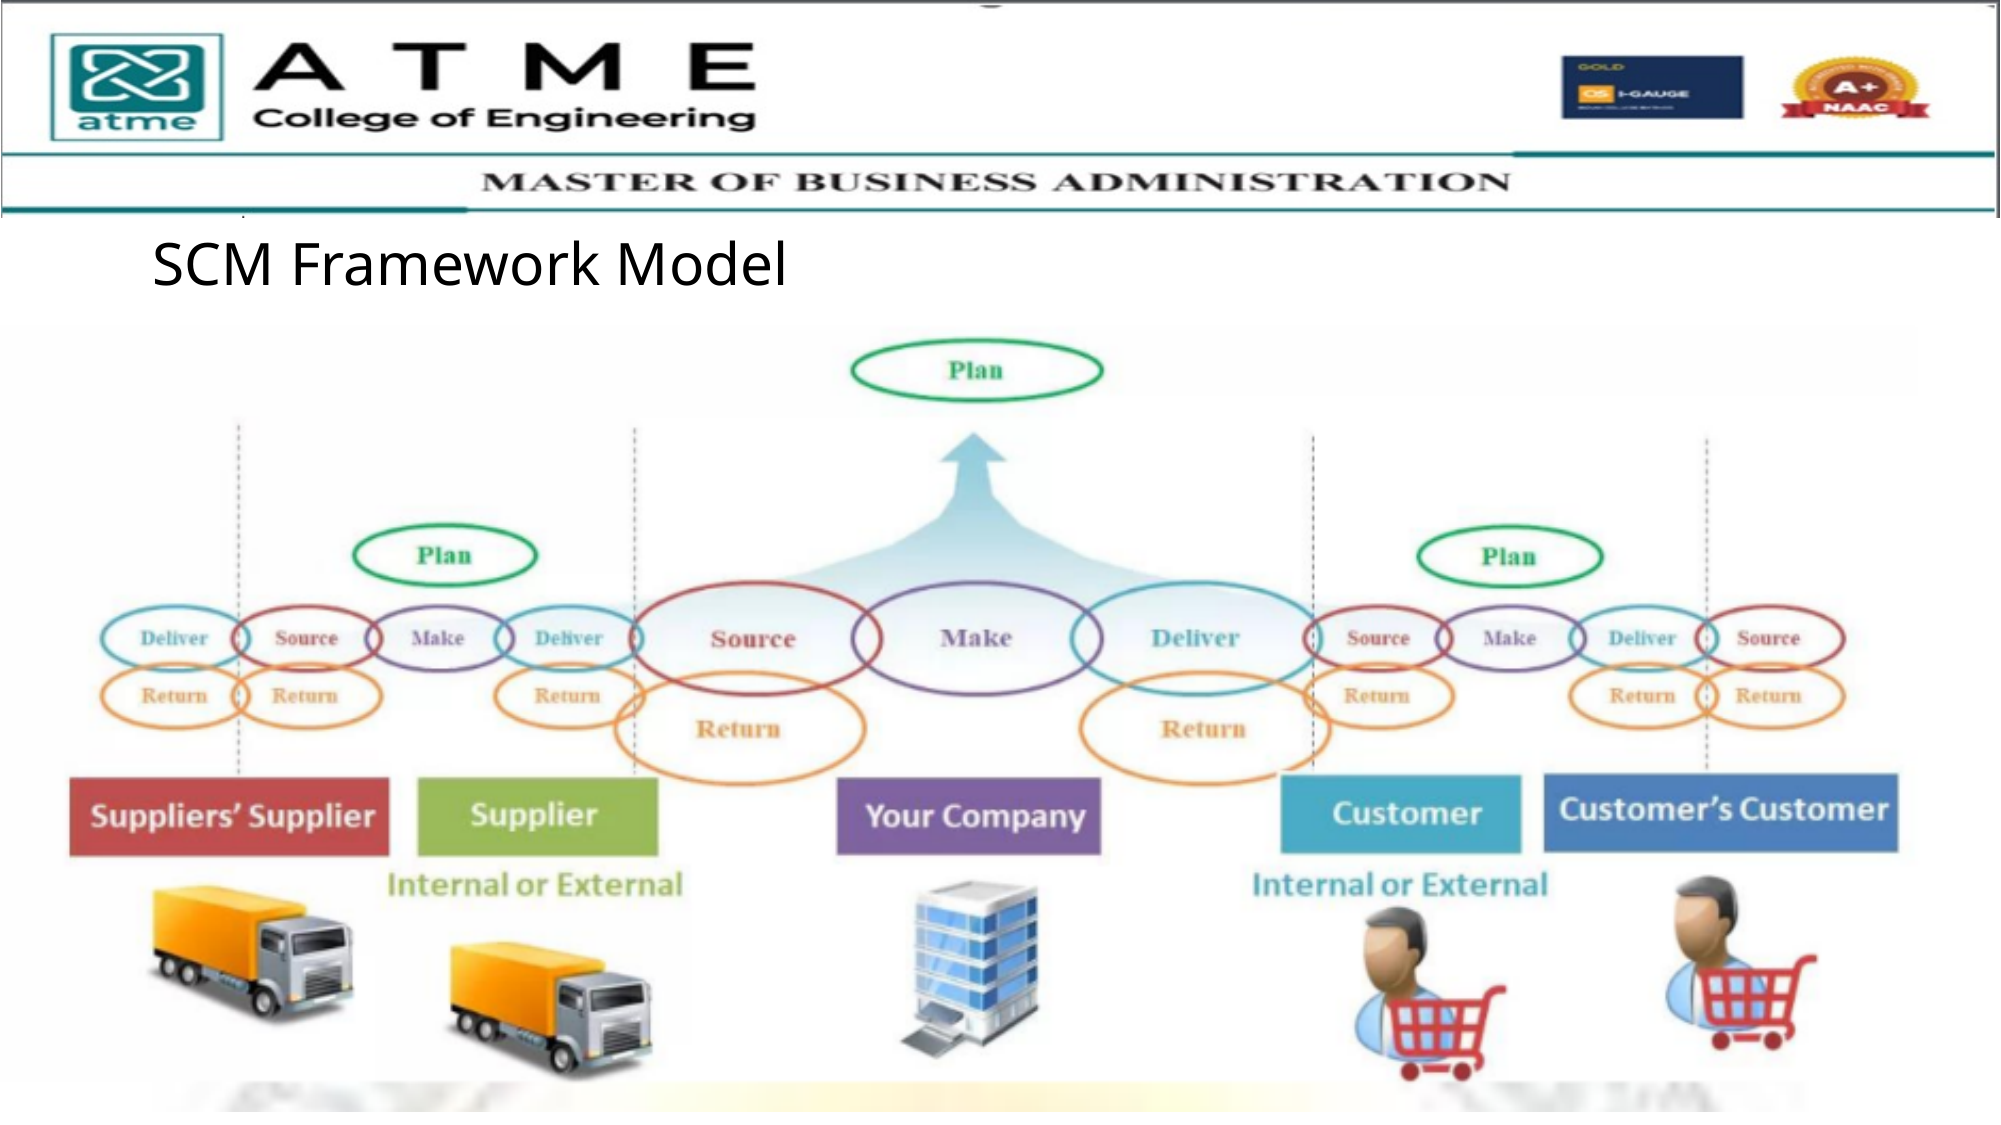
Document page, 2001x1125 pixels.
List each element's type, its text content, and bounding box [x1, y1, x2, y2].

picture [0, 321, 2000, 1113]
title SCM Framework Model [137, 226, 1863, 306]
picture [1, 0, 2000, 218]
